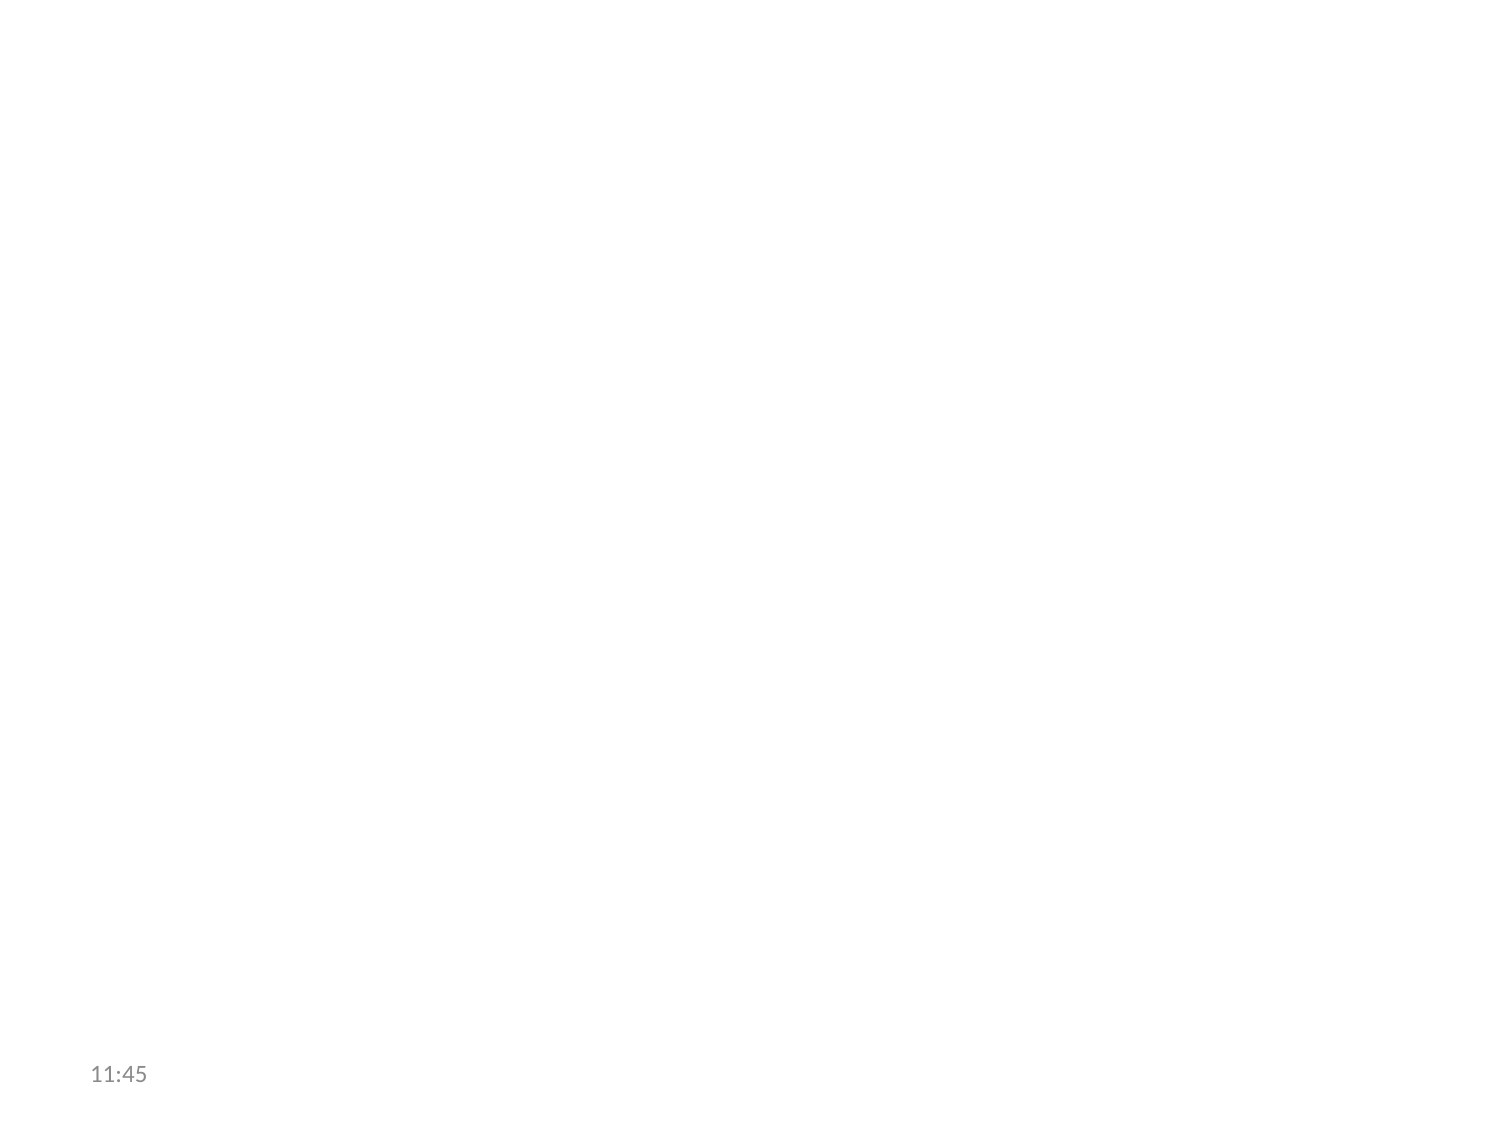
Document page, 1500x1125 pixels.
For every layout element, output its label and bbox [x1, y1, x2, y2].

slide_number [75, 1042, 425, 1103]
